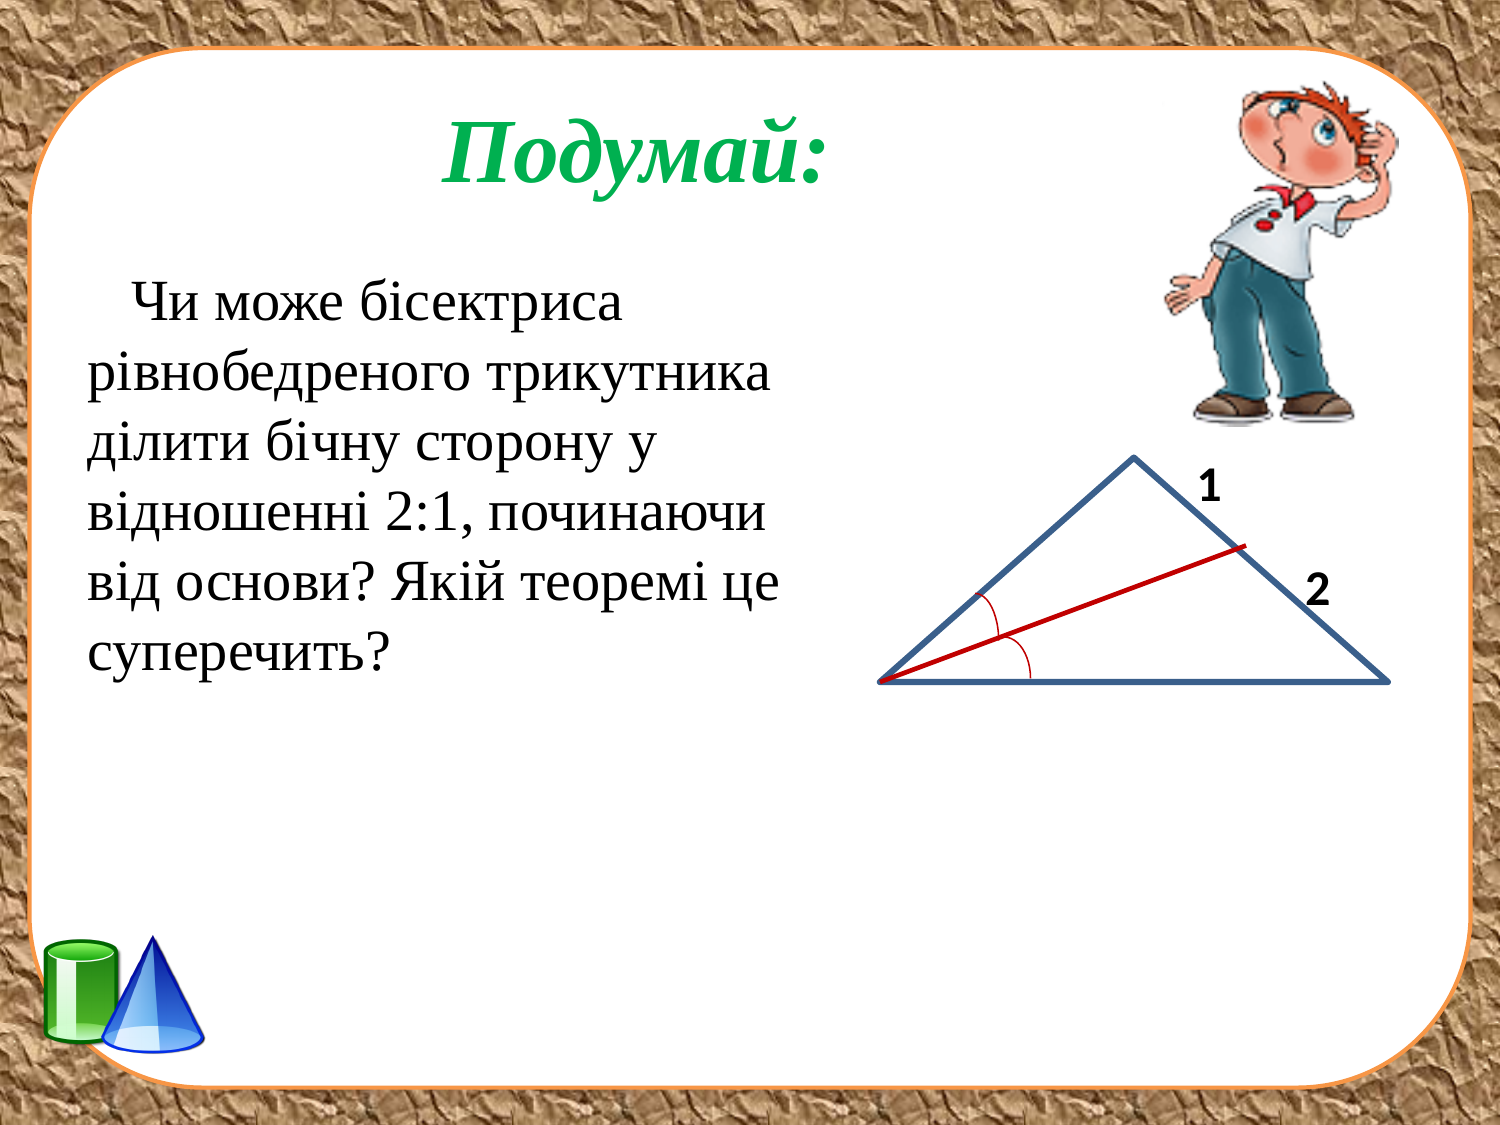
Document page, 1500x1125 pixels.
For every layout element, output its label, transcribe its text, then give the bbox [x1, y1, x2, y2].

text_box [1250, 558, 1390, 685]
title Подумай: [204, 80, 1069, 211]
text_box 2 [1290, 548, 1405, 624]
list Чи може бісектриса рівнобедреного трикутника ділити бічну сторону у відношенні 2:1, починаючи від основи? Якій теоремі це суперечить? [72, 254, 853, 764]
text_box 1 [1181, 444, 1296, 519]
picture [0, 0, 1500, 1125]
text_box [1034, 456, 1234, 543]
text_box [879, 545, 1247, 683]
